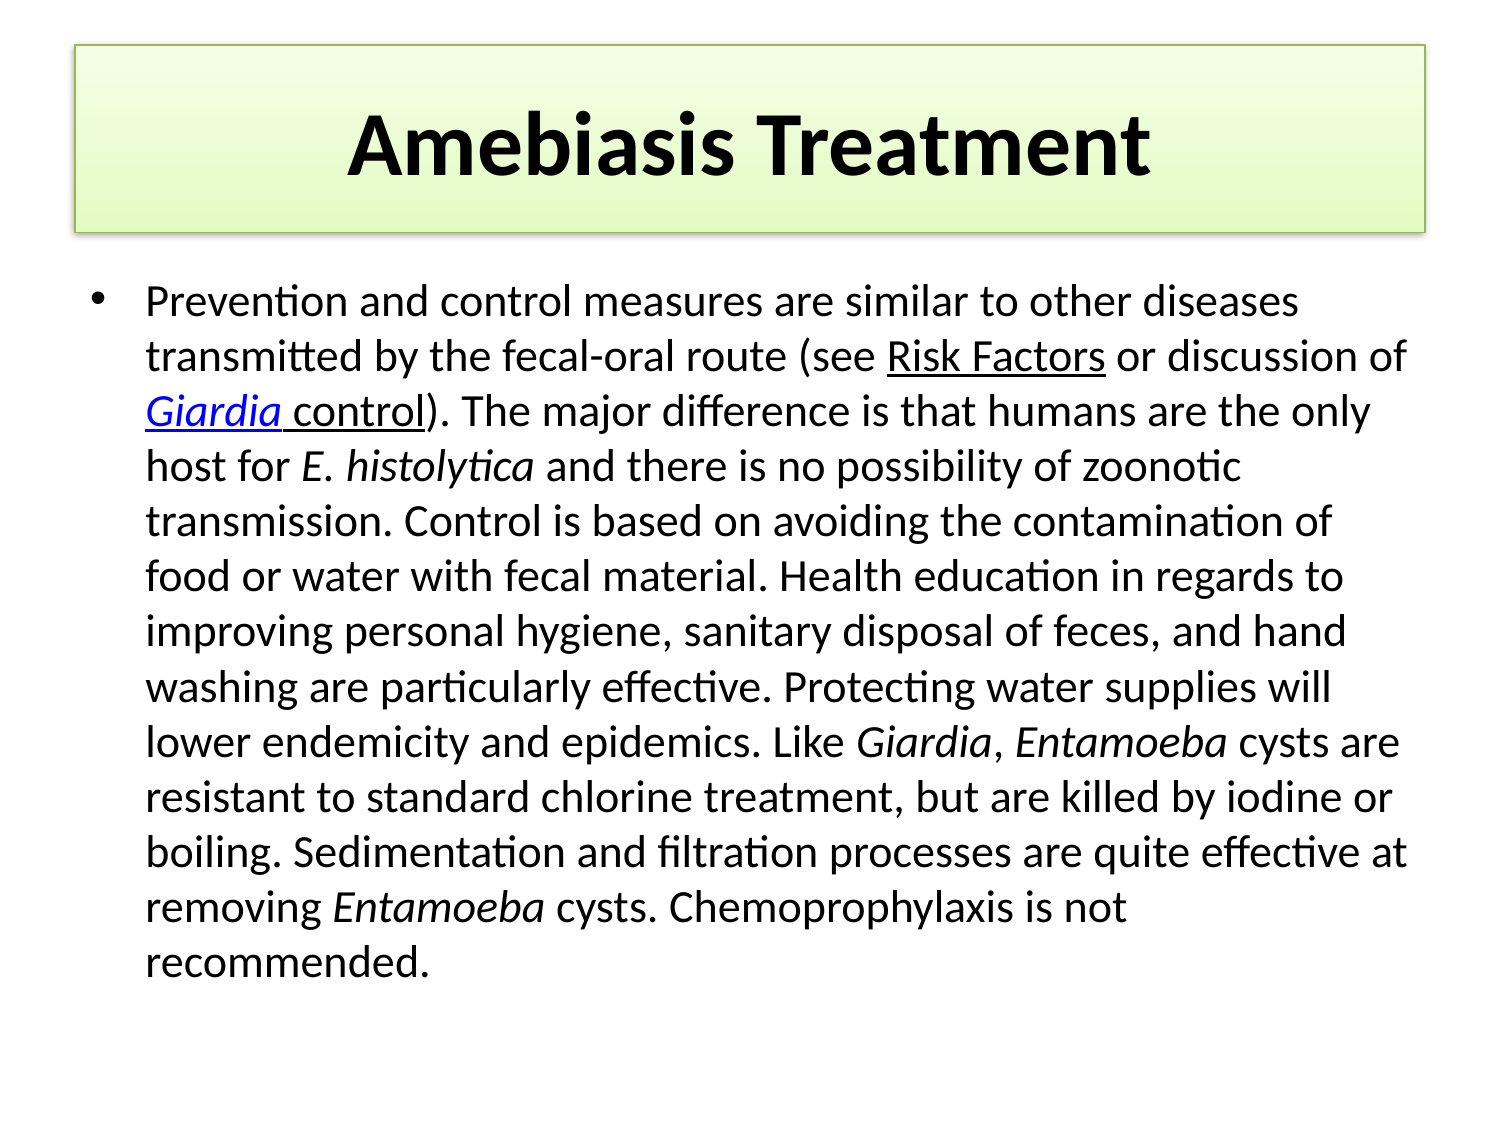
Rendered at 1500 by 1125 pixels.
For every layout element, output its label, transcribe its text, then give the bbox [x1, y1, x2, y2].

list Prevention and control measures are similar to other diseases transmitted by the fecal-oral route (see Risk Factors or discussion of Giardia control). The major difference is that humans are the only host for E. histolytica and there is no possibility of zoonotic transmission. Control is based on avoiding the contamination of food or water with fecal material. Health education in regards to improving personal hygiene, sanitary disposal of feces, and hand washing are particularly effective. Protecting water supplies will lower endemicity and epidemics. Like Giardia, Entamoeba cysts are resistant to standard chlorine treatment, but are killed by iodine or boiling. Sedimentation and filtration processes are quite effective at removing Entamoeba cysts. Chemoprophylaxis is not recommended. [75, 262, 1425, 1005]
title Amebiasis Treatment [74, 44, 1426, 233]
